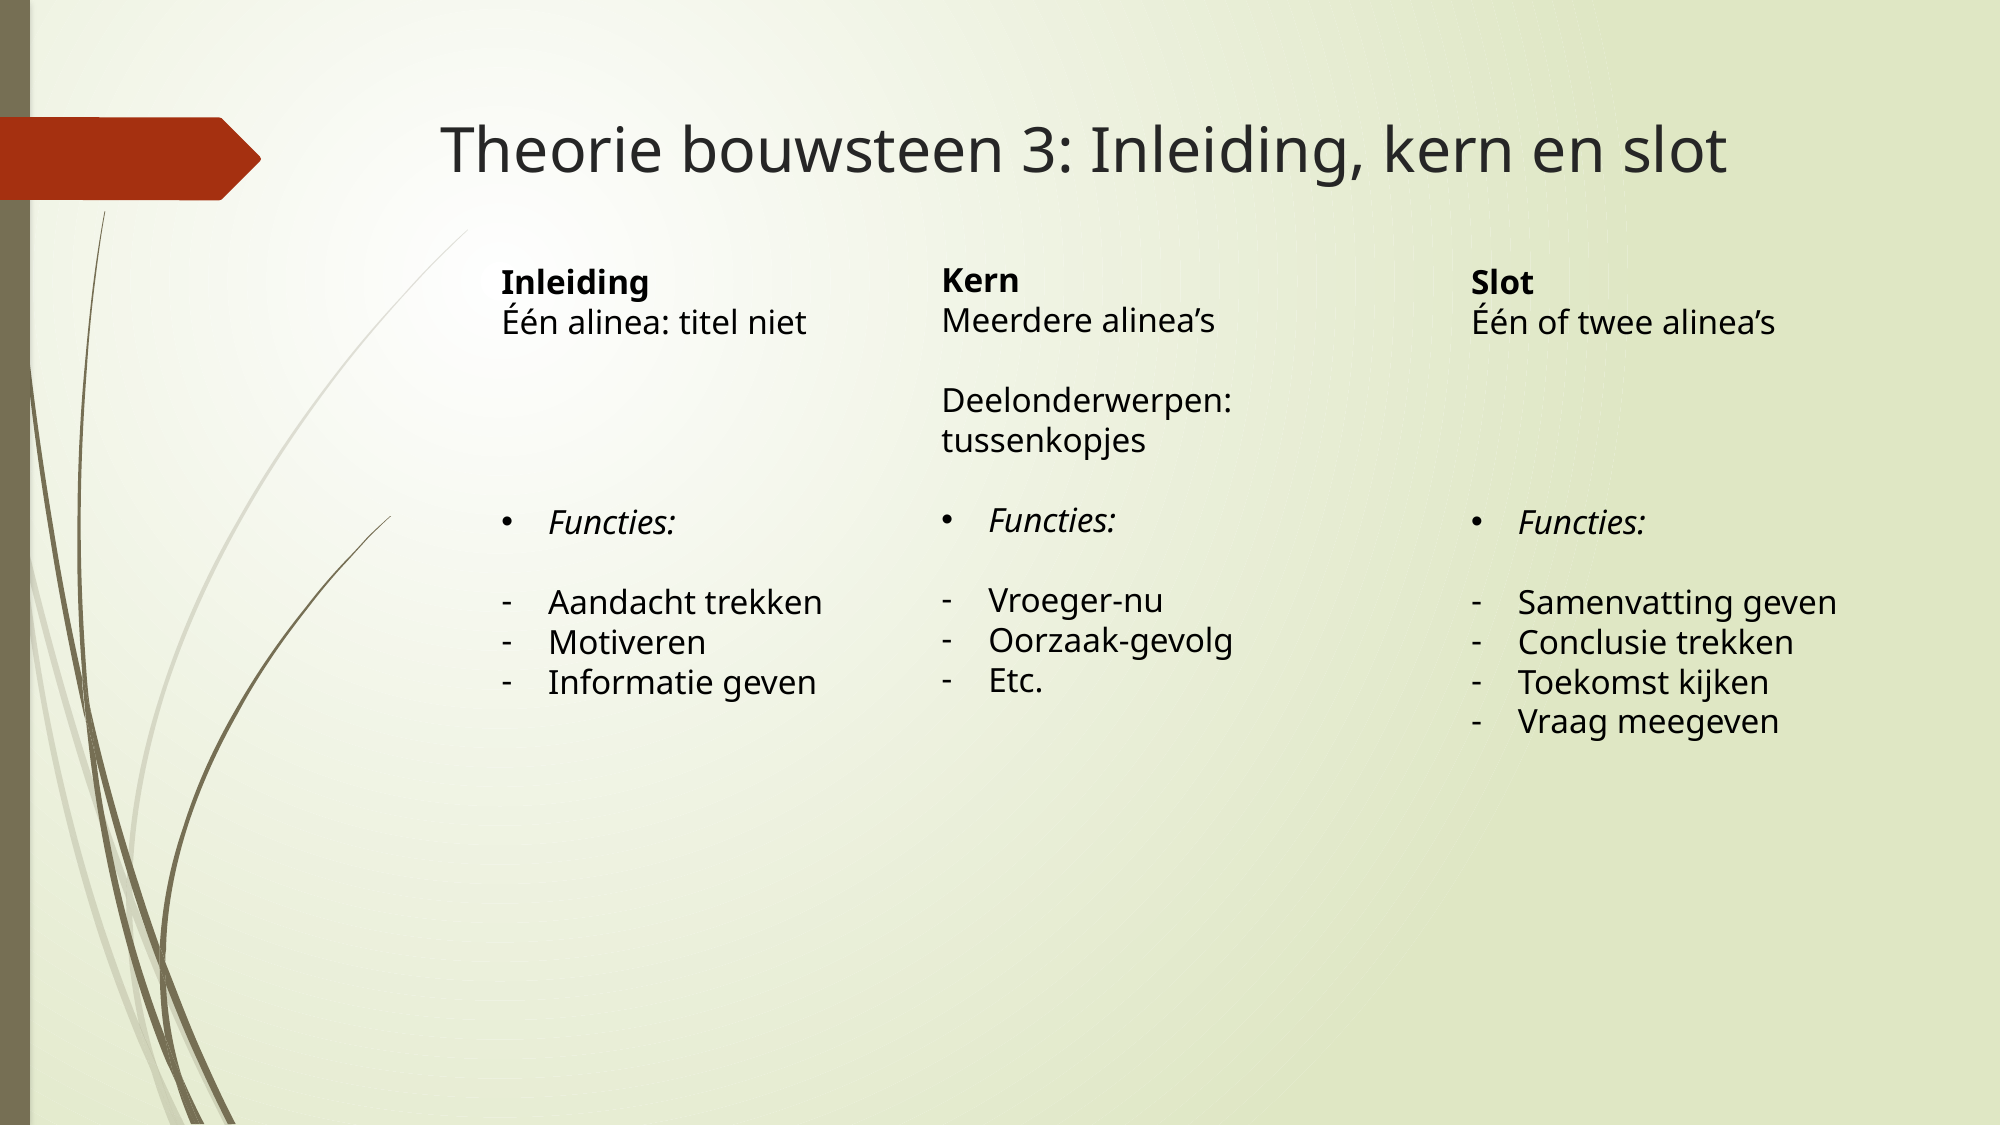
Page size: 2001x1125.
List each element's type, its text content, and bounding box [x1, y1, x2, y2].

text_box Kern Meerdere alinea’s Deelonderwerpen: tussenkopjes Functies: Vroeger-nu Oorzaak-gevolg Etc. [926, 252, 1386, 881]
text_box Inleiding Één alinea: titel niet Functies: Aandacht trekken Motiveren Informatie geven [486, 254, 875, 709]
title Theorie bouwsteen 3: Inleiding, kern en slot [425, 102, 1888, 210]
text_box Slot Één of twee alinea’s Functies: Samenvatting geven Conclusie trekken Toekomst kijken Vraag meegeven [1456, 254, 1900, 793]
